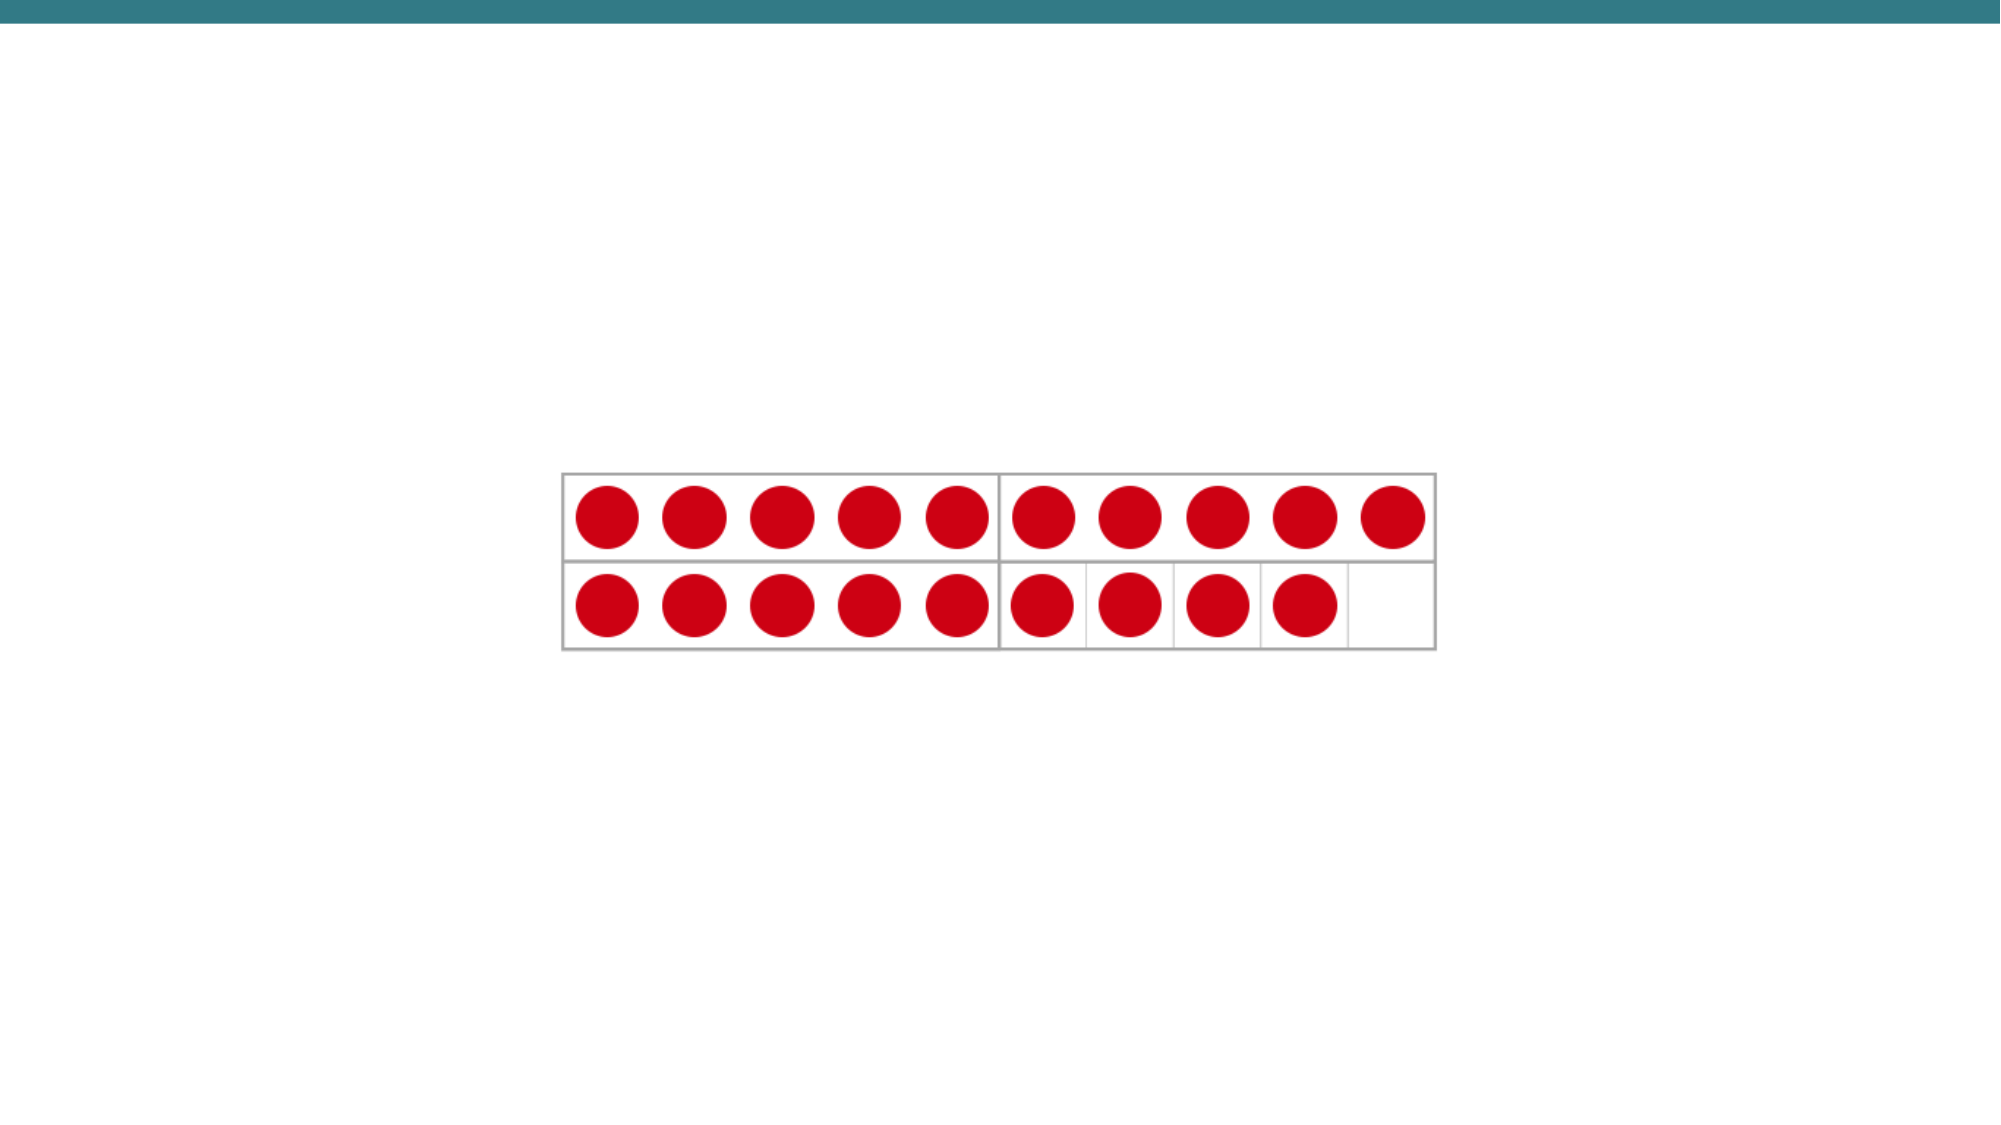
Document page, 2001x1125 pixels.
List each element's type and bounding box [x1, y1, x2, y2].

picture [556, 467, 1444, 658]
